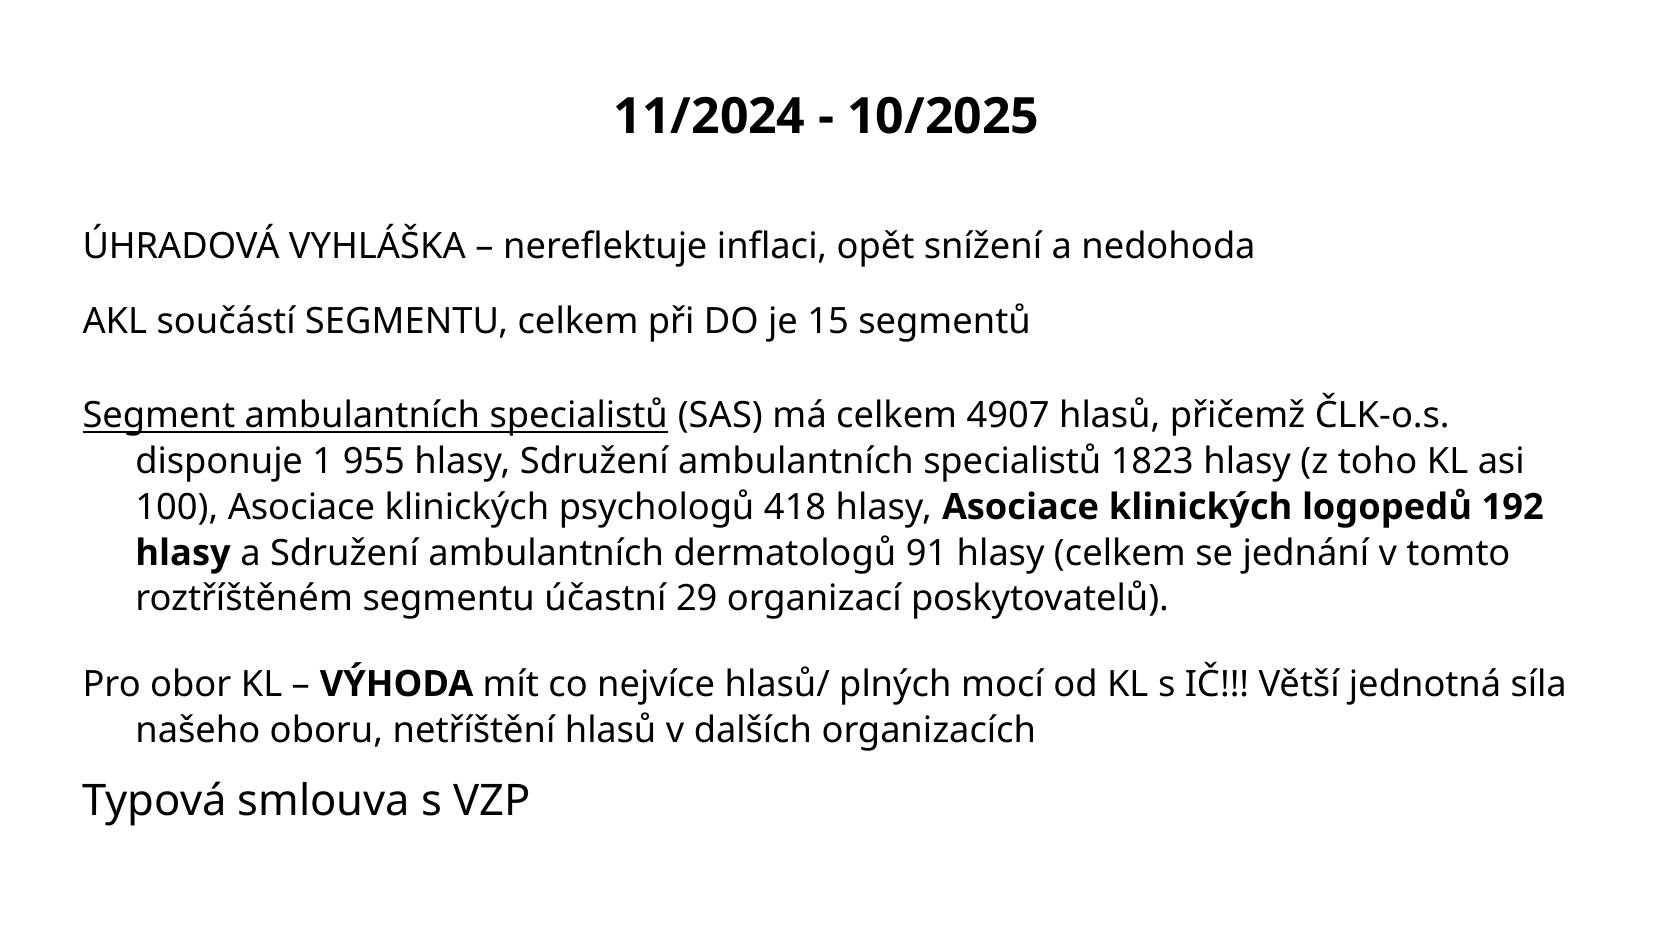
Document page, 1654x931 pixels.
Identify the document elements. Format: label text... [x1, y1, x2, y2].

list ÚHRADOVÁ VYHLÁŠKA – nereflektuje inflaci, opět snížení a nedohoda AKL součástí SEGMENTU, celkem při DO je 15 segmentů Segment ambulantních specialistů (SAS) má celkem 4907 hlasů, přičemž ČLK-o.s. disponuje 1 955 hlasy, Sdružení ambulantních specialistů 1823 hlasy (z toho KL asi 100), Asociace klinických psychologů 418 hlasy, Asociace klinických logopedů 192 hlasy a Sdružení ambulantních dermatologů 91 hlasy (celkem se jednání v tomto roztříštěném segmentu účastní 29 organizací poskytovatelů). Pro obor KL – VÝHODA mít co nejvíce hlasů/ plných mocí od KL s IČ!!! Větší jednotná síla našeho oboru, netříštění hlasů v dalších organizacích Typová smlouva s VZP [82, 217, 1569, 830]
text_box [82, 192, 1571, 757]
text_box 11/2024 - 10/2025 [82, 36, 1571, 192]
